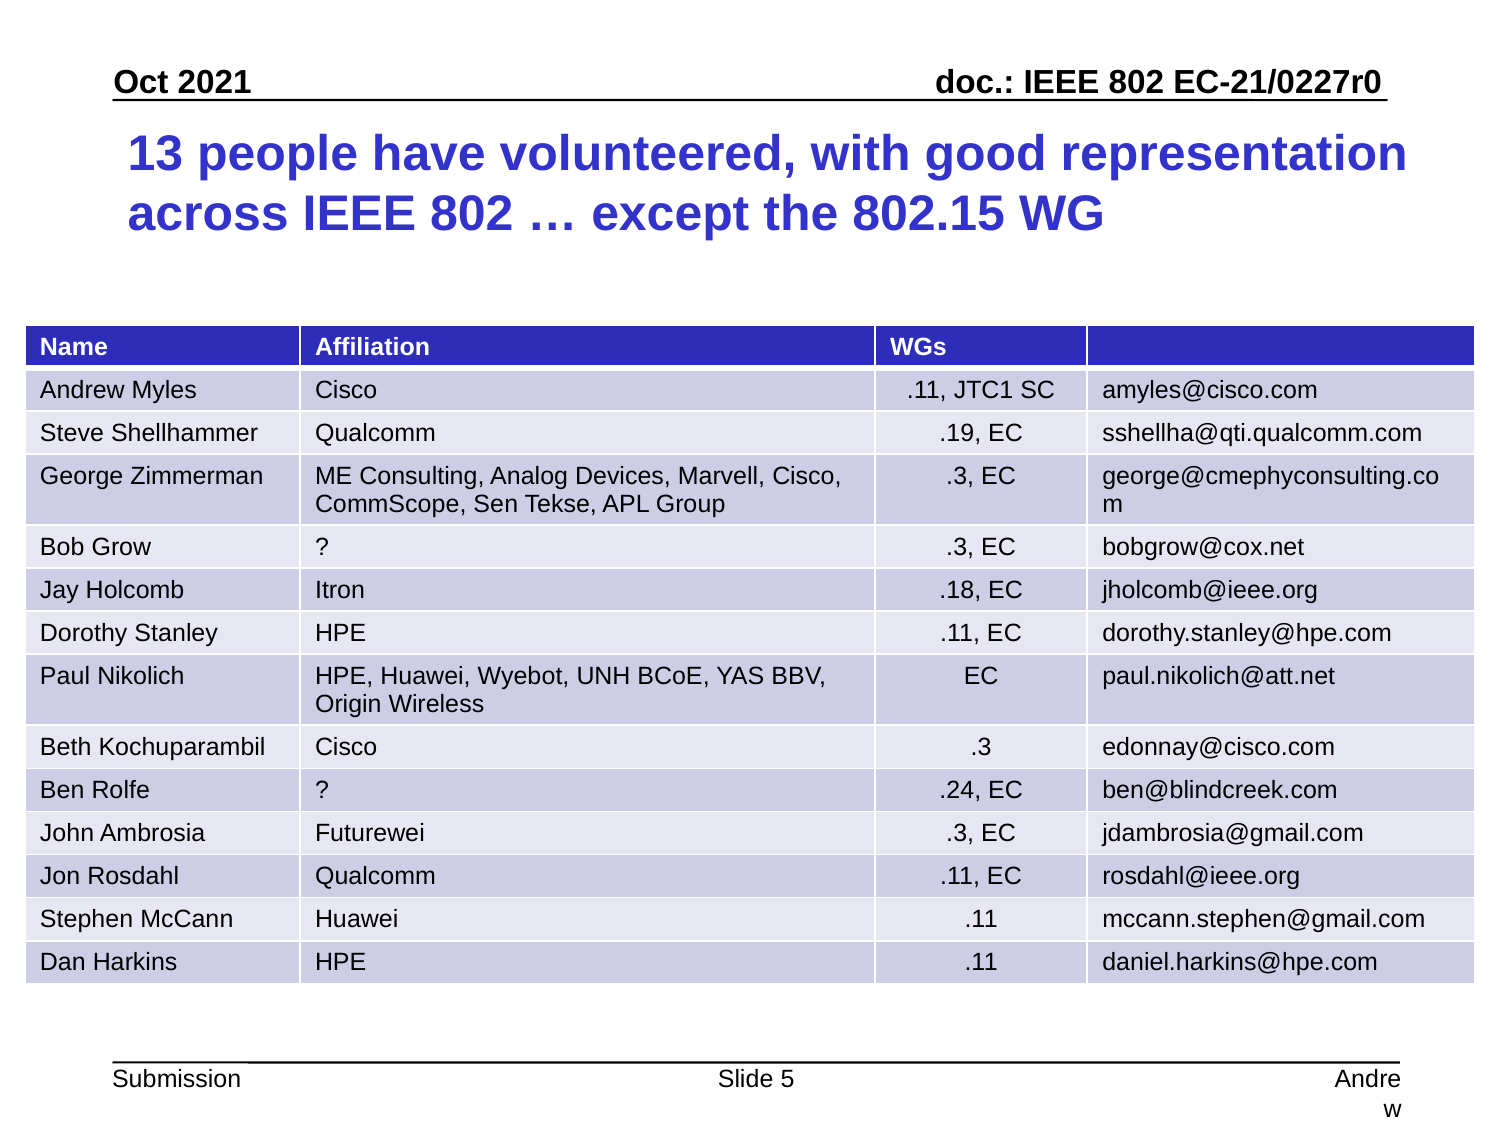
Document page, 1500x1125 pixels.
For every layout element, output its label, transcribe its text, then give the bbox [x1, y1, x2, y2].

table_header Name [26, 326, 299, 365]
table_cell jdambrosia@gmail.com [1088, 812, 1474, 854]
table_cell .19, EC [876, 412, 1086, 453]
table_cell .3 [876, 726, 1086, 768]
table_cell Dan Harkins [26, 942, 299, 983]
table_cell ME Consulting, Analog Devices, Marvell, Cisco, CommScope, Sen Tekse, APL Group [301, 455, 874, 524]
table_cell George Zimmerman [26, 455, 299, 524]
table_cell Bob Grow [26, 526, 299, 567]
table_cell HPE, Huawei, Wyebot, UNH BCoE, YAS BBV, Origin Wireless [301, 655, 874, 724]
table_cell .11 [876, 898, 1086, 940]
table_cell Jon Rosdahl [26, 855, 299, 897]
table_cell bobgrow@cox.net [1088, 526, 1474, 567]
table_header WGs [876, 326, 1086, 365]
table_cell daniel.harkins@hpe.com [1088, 942, 1474, 983]
table_cell Stephen McCann [26, 898, 299, 940]
table_cell Futurewei [301, 812, 874, 854]
table_cell dorothy.stanley@hpe.com [1088, 612, 1474, 653]
table_cell John Ambrosia [26, 812, 299, 854]
table_cell ben@blindcreek.com [1088, 769, 1474, 811]
table_cell amyles@cisco.com [1088, 371, 1474, 410]
table_cell Jay Holcomb [26, 569, 299, 610]
table_cell .11 [876, 942, 1086, 983]
table_cell edonnay@cisco.com [1088, 726, 1474, 768]
table_cell HPE [301, 942, 874, 983]
table_cell ? [301, 526, 874, 567]
table_cell HPE [301, 612, 874, 653]
table_cell rosdahl@ieee.org [1088, 855, 1474, 897]
table_header Affiliation [301, 326, 874, 365]
table_cell Ben Rolfe [26, 769, 299, 811]
table_cell EC [876, 655, 1086, 724]
table_header [1088, 326, 1474, 365]
table_cell Cisco [301, 371, 874, 410]
title 13 people have volunteered, with good representation across IEEE 802 … except the 802.15 WG [112, 112, 1475, 288]
table_cell Qualcomm [301, 855, 874, 897]
table_cell .3, EC [876, 455, 1086, 524]
table_cell Qualcomm [301, 412, 874, 453]
table_cell Itron [301, 569, 874, 610]
table_cell .11, EC [876, 612, 1086, 653]
table_cell Paul Nikolich [26, 655, 299, 724]
slide_number Slide 5 [709, 1061, 803, 1093]
table_cell .11, JTC1 SC [876, 371, 1086, 410]
table_cell mccann.stephen@gmail.com [1088, 898, 1474, 940]
table_cell Andrew Myles [26, 371, 299, 410]
table_cell Steve Shellhammer [26, 412, 299, 453]
table_cell paul.nikolich@att.net [1088, 655, 1474, 724]
table_cell .3, EC [876, 812, 1086, 854]
table_cell ? [301, 769, 874, 811]
table_cell Beth Kochuparambil [26, 726, 299, 768]
table_cell .11, EC [876, 855, 1086, 897]
table_cell Huawei [301, 898, 874, 940]
table_cell .3, EC [876, 526, 1086, 567]
table_cell Dorothy Stanley [26, 612, 299, 653]
table_cell Cisco [301, 726, 874, 768]
table_cell george@cmephyconsulting.com [1088, 455, 1474, 524]
footer Andrew Myles, Cisco [1320, 1061, 1402, 1093]
table_cell .24, EC [876, 769, 1086, 811]
table_cell .18, EC [876, 569, 1086, 610]
table_cell sshellha@qti.qualcomm.com [1088, 412, 1474, 453]
table_cell jholcomb@ieee.org [1088, 569, 1474, 610]
